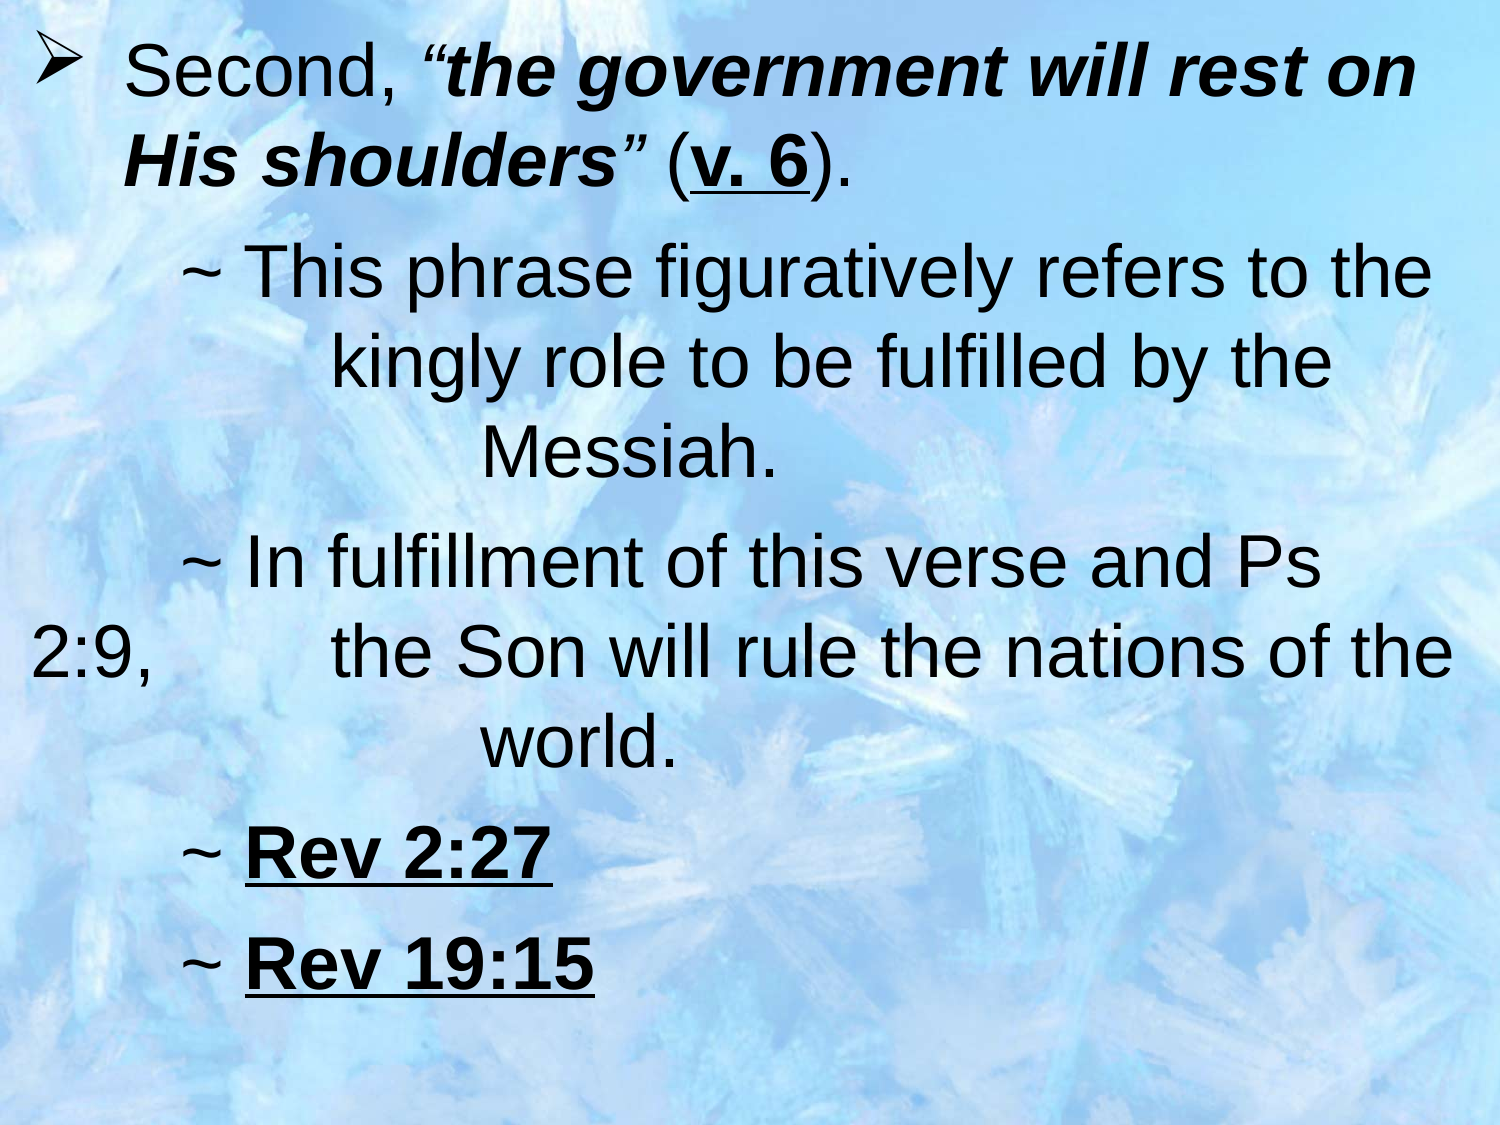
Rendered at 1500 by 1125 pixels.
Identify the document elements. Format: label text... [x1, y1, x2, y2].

subtitle Second, “the government will rest on His shoulders” (v. 6). ~ This phrase figuratively refers to the kingly role to be fulfilled by the Messiah. ~ In fulfillment of this verse and Ps 2:9, the Son will rule the nations of the world. ~ Rev 2:27 ~ Rev 19:15 [15, 13, 1484, 1110]
picture [0, 0, 1500, 1125]
